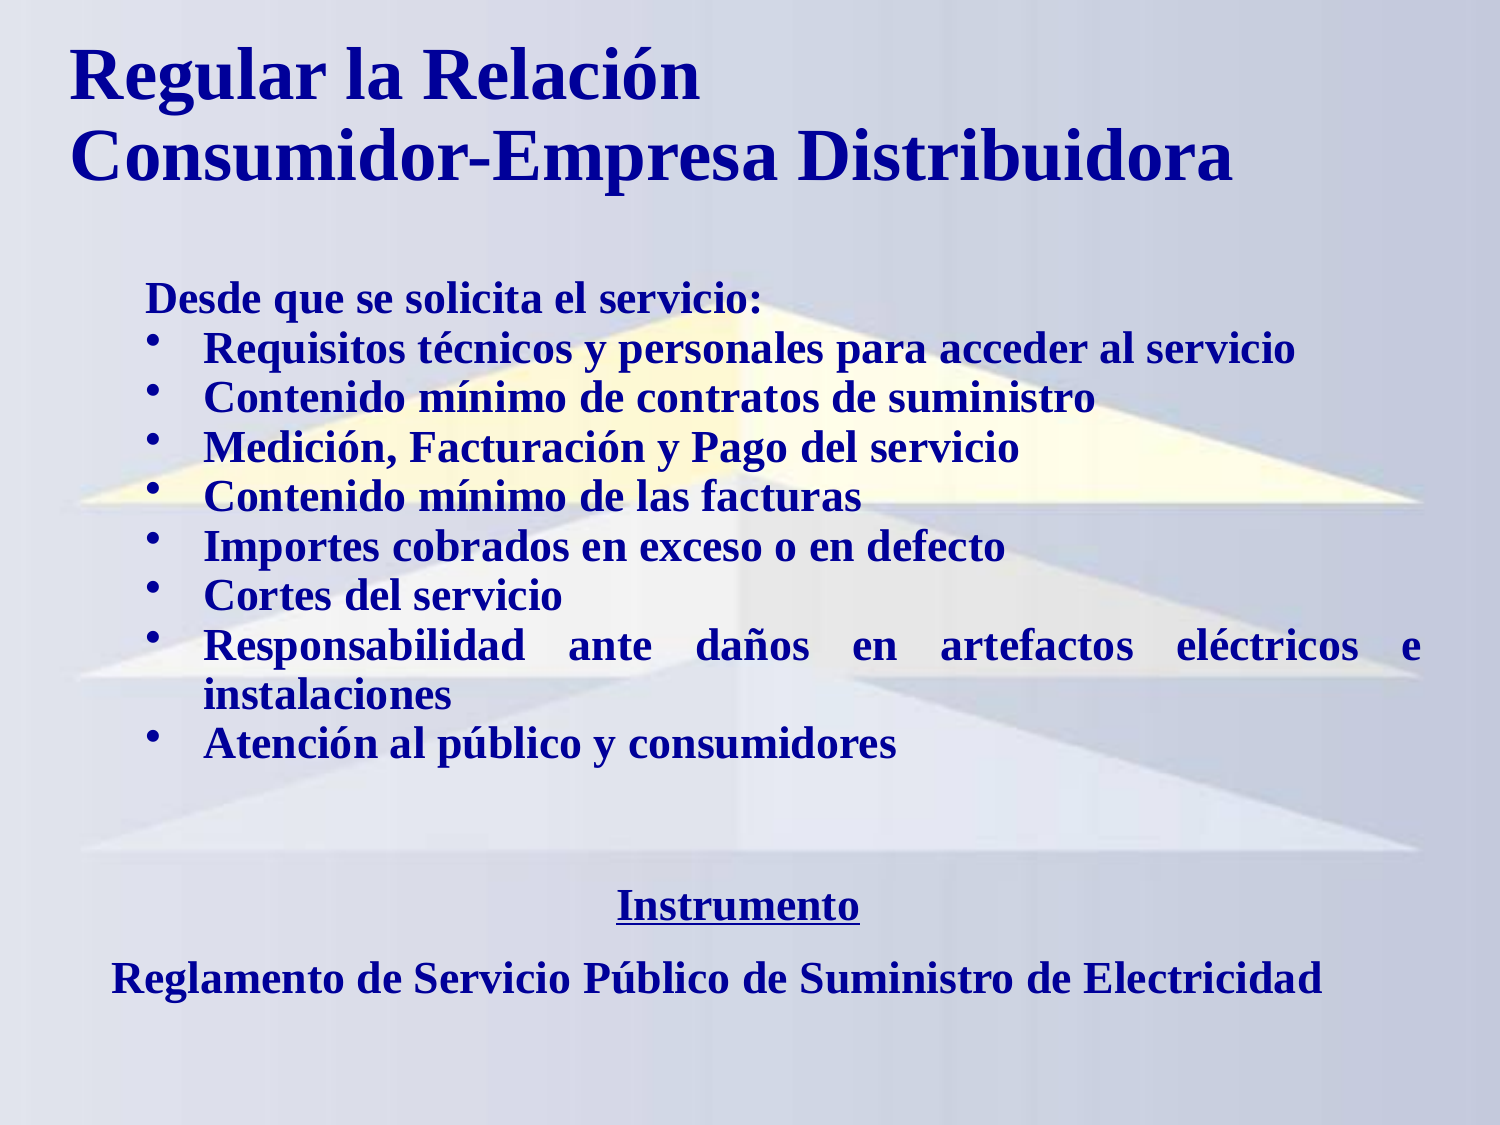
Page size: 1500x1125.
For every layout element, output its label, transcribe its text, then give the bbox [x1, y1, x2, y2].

picture [0, 0, 1500, 1125]
text_box Regular la Relación Consumidor-Empresa Distribuidora [55, 27, 1250, 204]
text_box Instrumento [537, 866, 939, 937]
text_box Desde que se solicita el servicio: Requisitos técnicos y personales para acceder al servicio Contenido mínimo de contratos de suministro Medición, Facturación y Pago del servicio Contenido mínimo de las facturas Importes cobrados en exceso o en defecto Cortes del servicio Responsabilidad ante daños en artefactos eléctricos e instalaciones Atención al público y consumidores [99, 267, 1438, 396]
text_box [99, 396, 1441, 467]
text_box Reglamento de Servicio Público de Suministro de Electricidad [96, 946, 1435, 1012]
text_box Desde que se solicita el servicio: Requisitos técnicos y personales para acceder al servicio Contenido mínimo de contratos de suministro Medición, Facturación y Pago del servicio Contenido mínimo de las facturas Importes cobrados en exceso o en defecto Cortes del servicio Responsabilidad ante daños en artefactos eléctricos e instalaciones Atención al público y consumidores [99, 467, 1438, 777]
